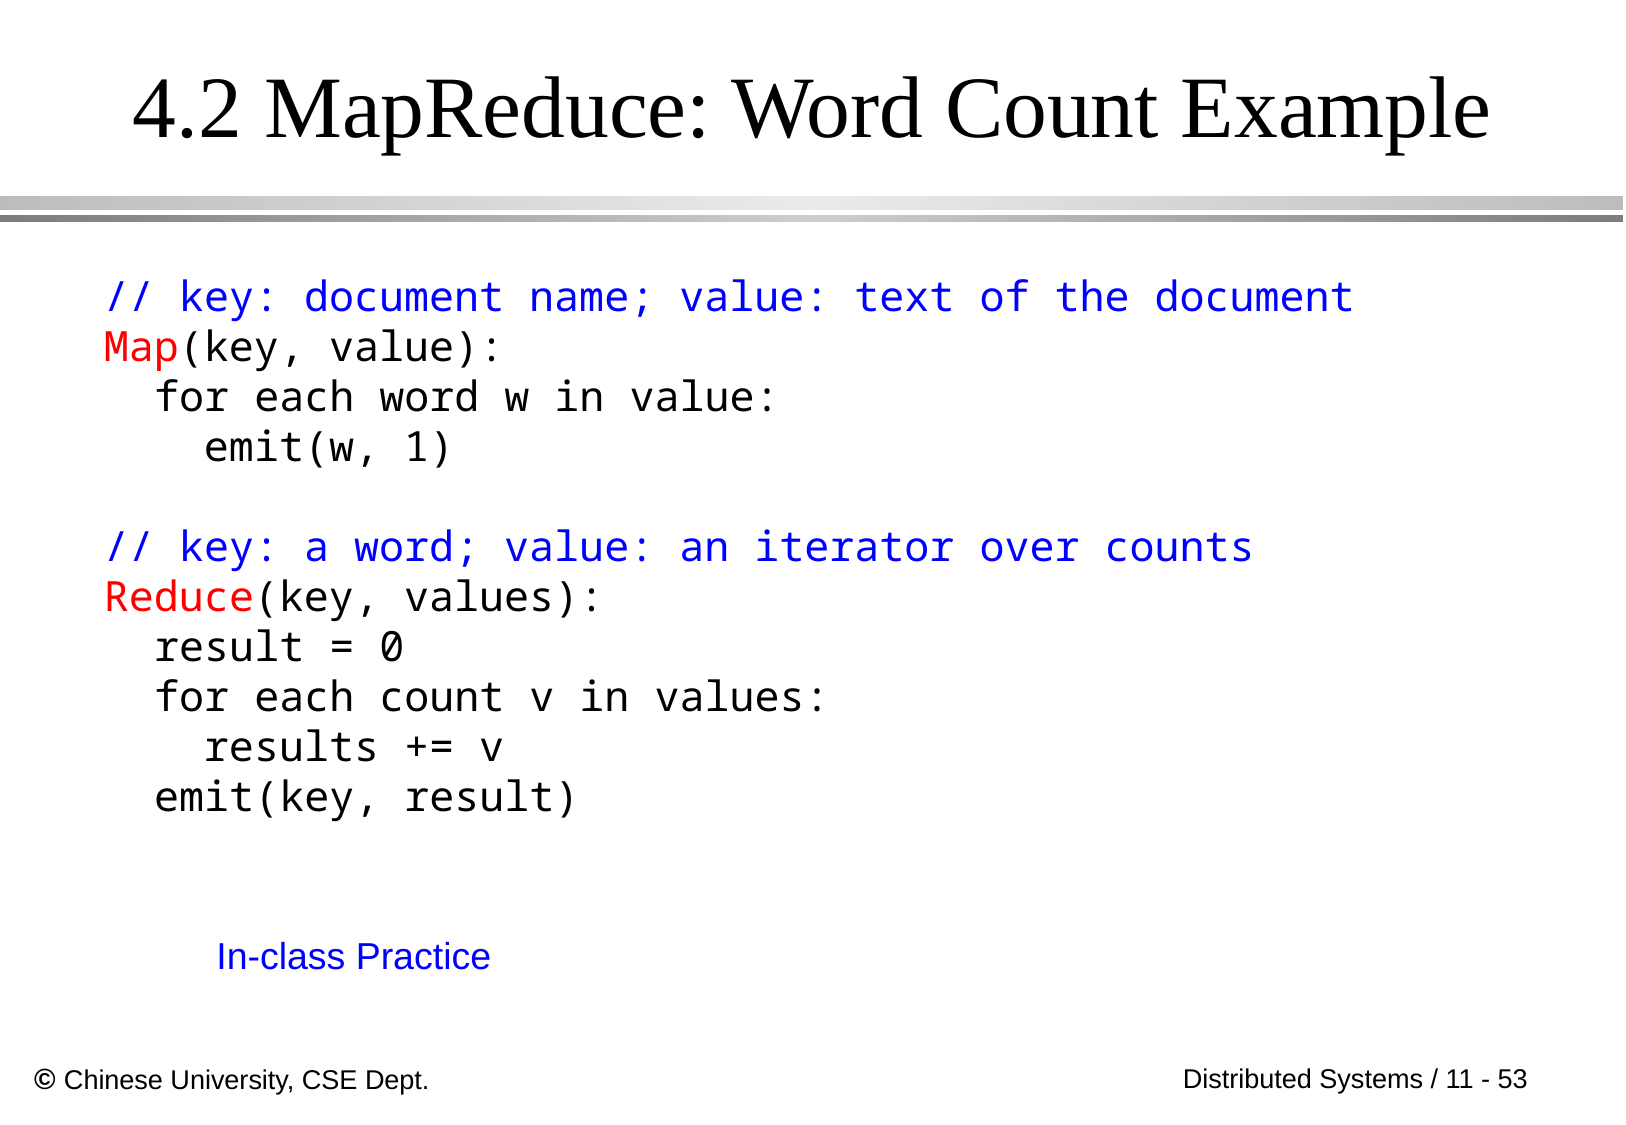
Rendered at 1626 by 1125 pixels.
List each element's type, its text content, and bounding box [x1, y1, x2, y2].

text_box // key: document name; value: text of the document Map(key, value): for each word w in value: emit(w, 1) // key: a word; value: an iterator over counts Reduce(key, values): result = 0 for each count v in values: results += v emit(key, result) [89, 262, 1369, 878]
title 4.2 MapReduce: Word Count Example [50, 62, 1575, 163]
text_box In-class Practice [201, 924, 507, 985]
